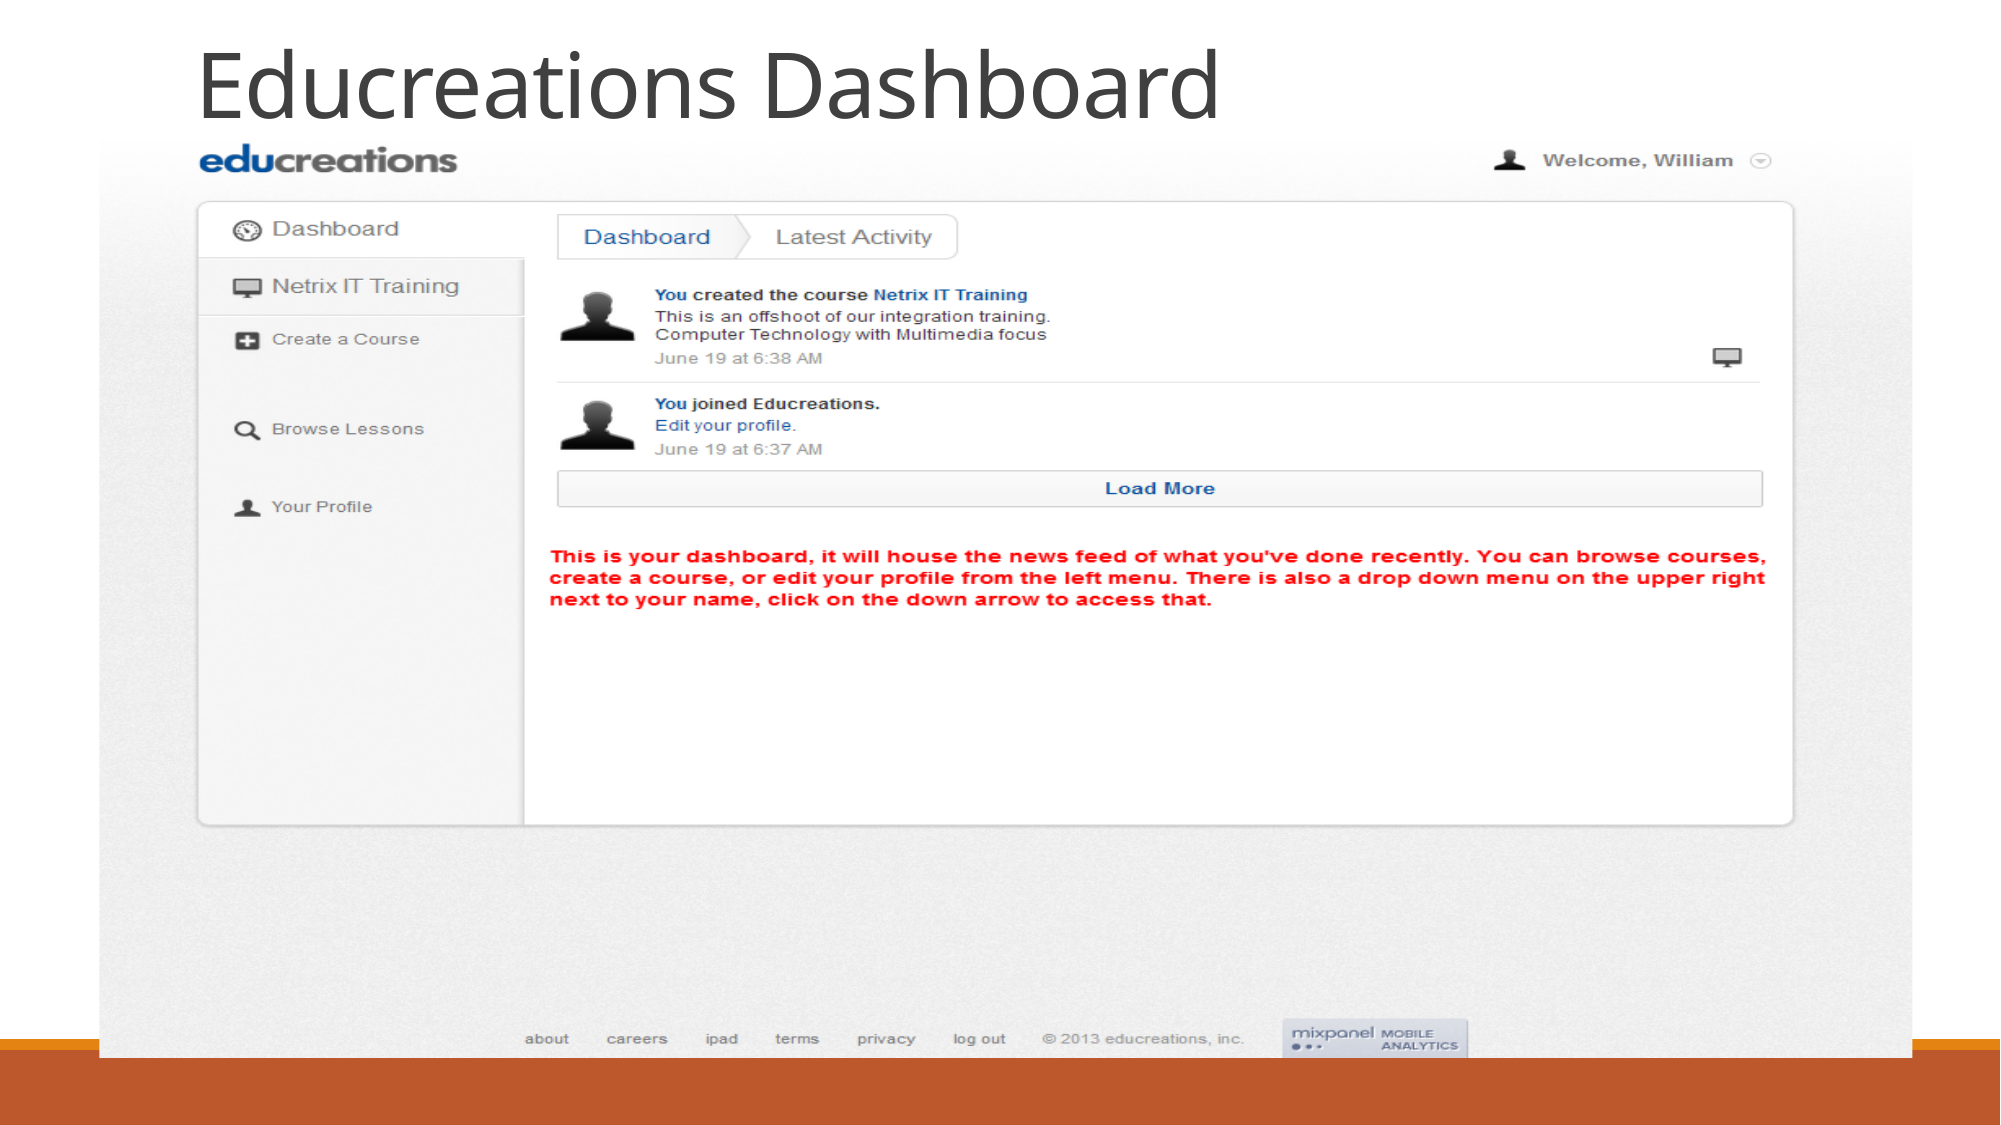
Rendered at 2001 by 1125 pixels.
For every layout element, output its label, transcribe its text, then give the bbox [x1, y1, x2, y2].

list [98, 117, 1913, 1058]
title Educreations Dashboard [180, 35, 1830, 114]
